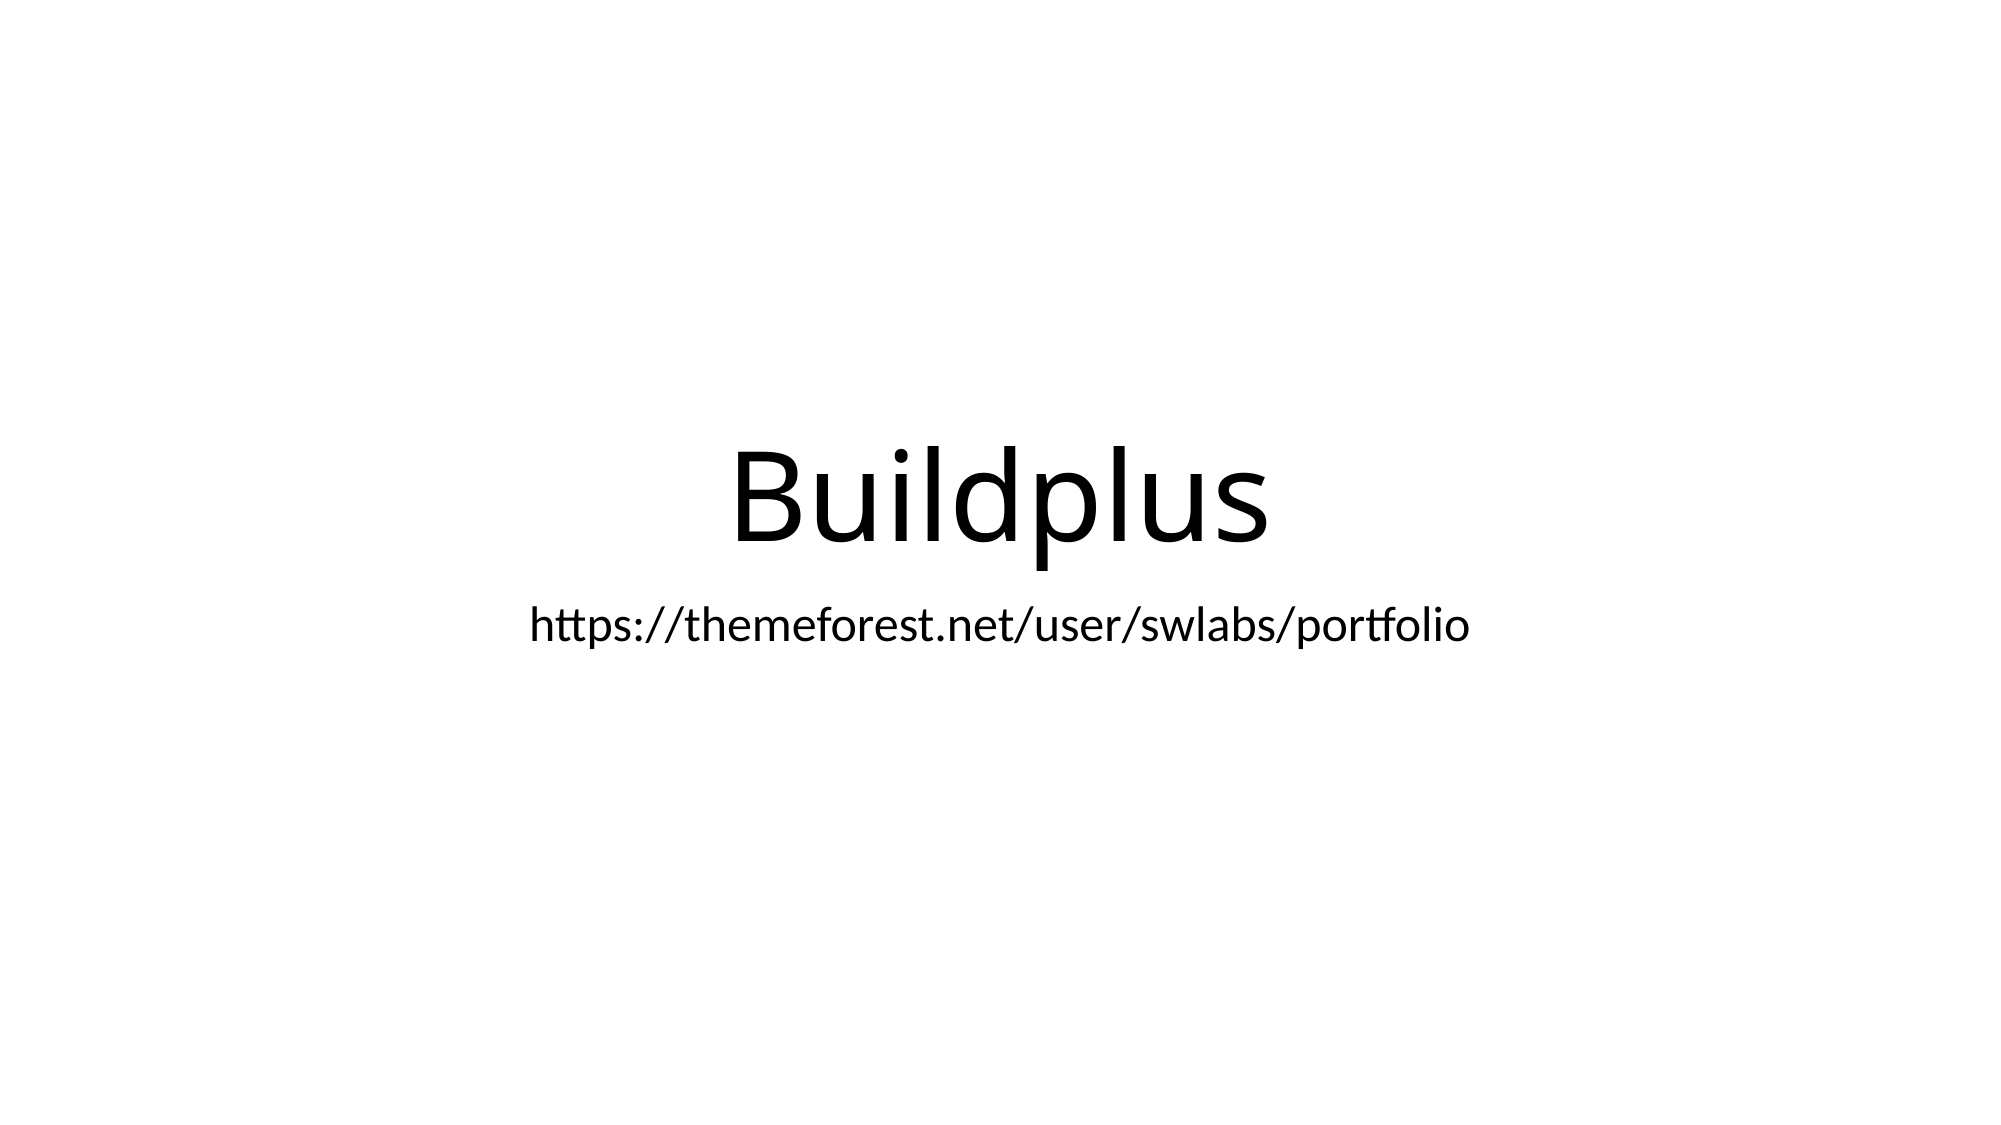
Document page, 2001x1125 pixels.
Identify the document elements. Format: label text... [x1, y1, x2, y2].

title Buildplus [249, 184, 1750, 576]
subtitle https://themeforest.net/user/swlabs/portfolio [249, 590, 1750, 863]
